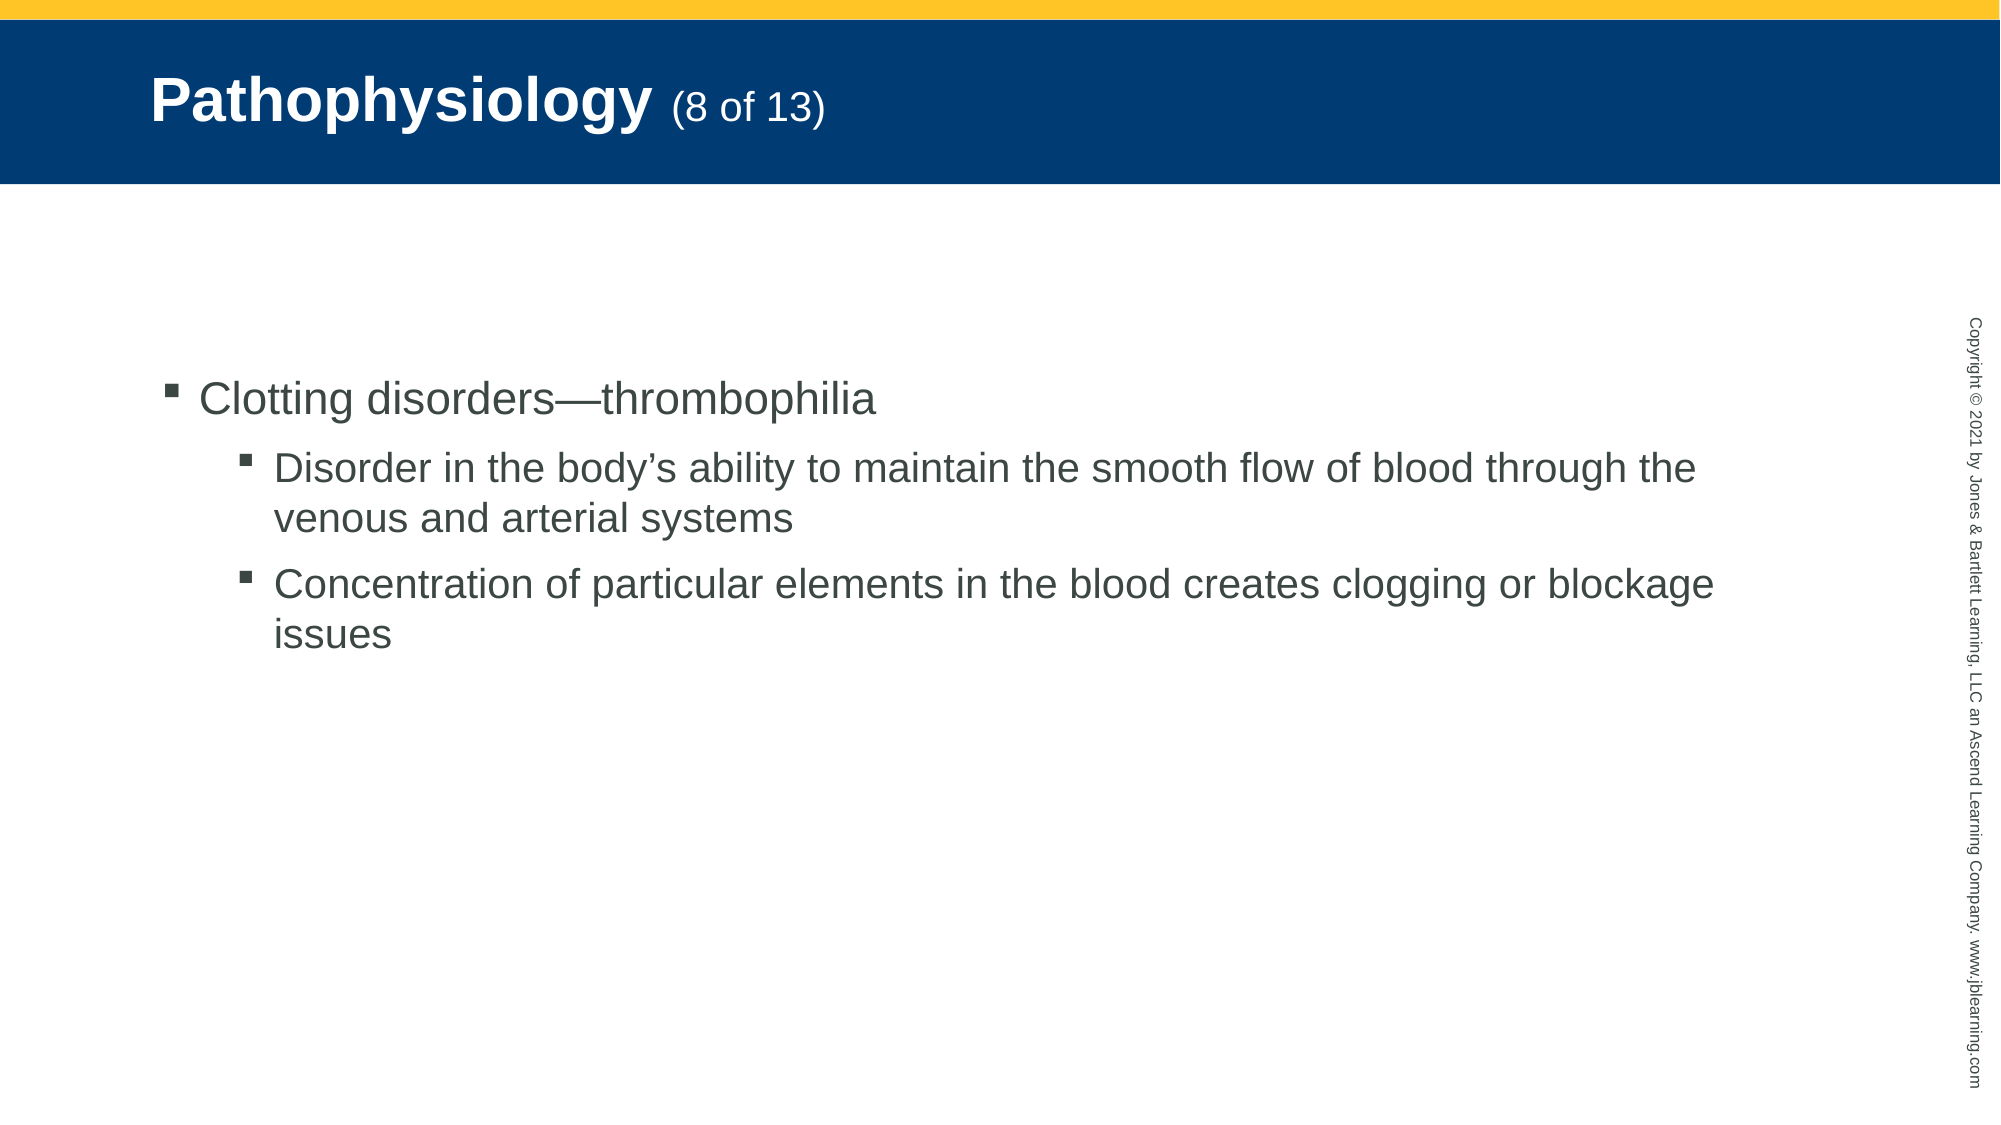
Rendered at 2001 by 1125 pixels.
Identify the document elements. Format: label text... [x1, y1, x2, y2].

title Pathophysiology (8 of 13) [0, 19, 2000, 185]
list Clotting disorders—thrombophilia Disorder in the body’s ability to maintain the smooth flow of blood through the venous and arterial systems Concentration of particular elements in the blood creates clogging or blockage issues [146, 361, 1859, 1016]
